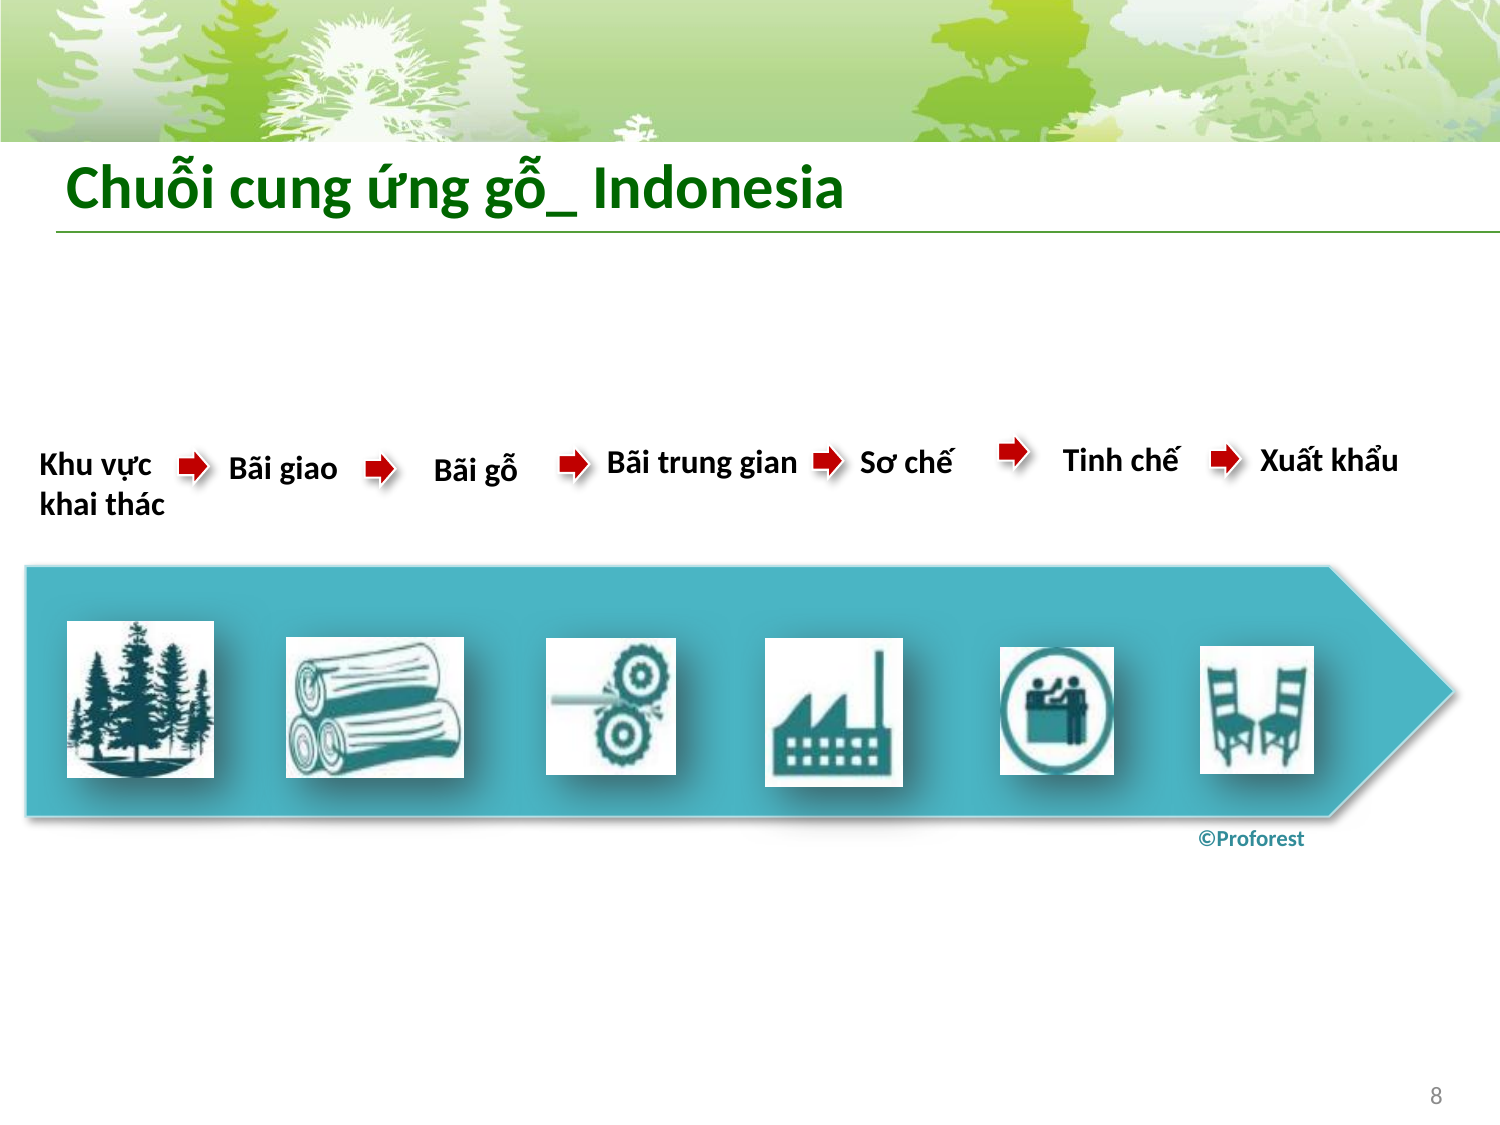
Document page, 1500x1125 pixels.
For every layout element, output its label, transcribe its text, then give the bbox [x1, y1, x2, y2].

text_box ©Proforest [1182, 817, 1391, 859]
text_box [1208, 438, 1243, 480]
text_box [811, 440, 845, 482]
text_box Bãi trung gian [592, 432, 814, 488]
text_box Bãi gỗ [418, 440, 534, 496]
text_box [25, 565, 1455, 817]
text_box Xuất khẩu [1245, 431, 1414, 486]
text_box Sơ chế [845, 432, 968, 488]
text_box [176, 445, 211, 488]
title Chuỗi cung ứng gỗ_ Indonesia [51, 139, 1346, 237]
text_box [363, 448, 397, 490]
slide_number 8 [1120, 1065, 1458, 1125]
text_box [997, 430, 1031, 473]
picture [0, 0, 1500, 142]
text_box [557, 443, 591, 485]
text_box Khu vực khai thác [24, 434, 181, 530]
text_box Bãi giao [214, 438, 361, 494]
text_box Tinh chế [1048, 430, 1195, 486]
